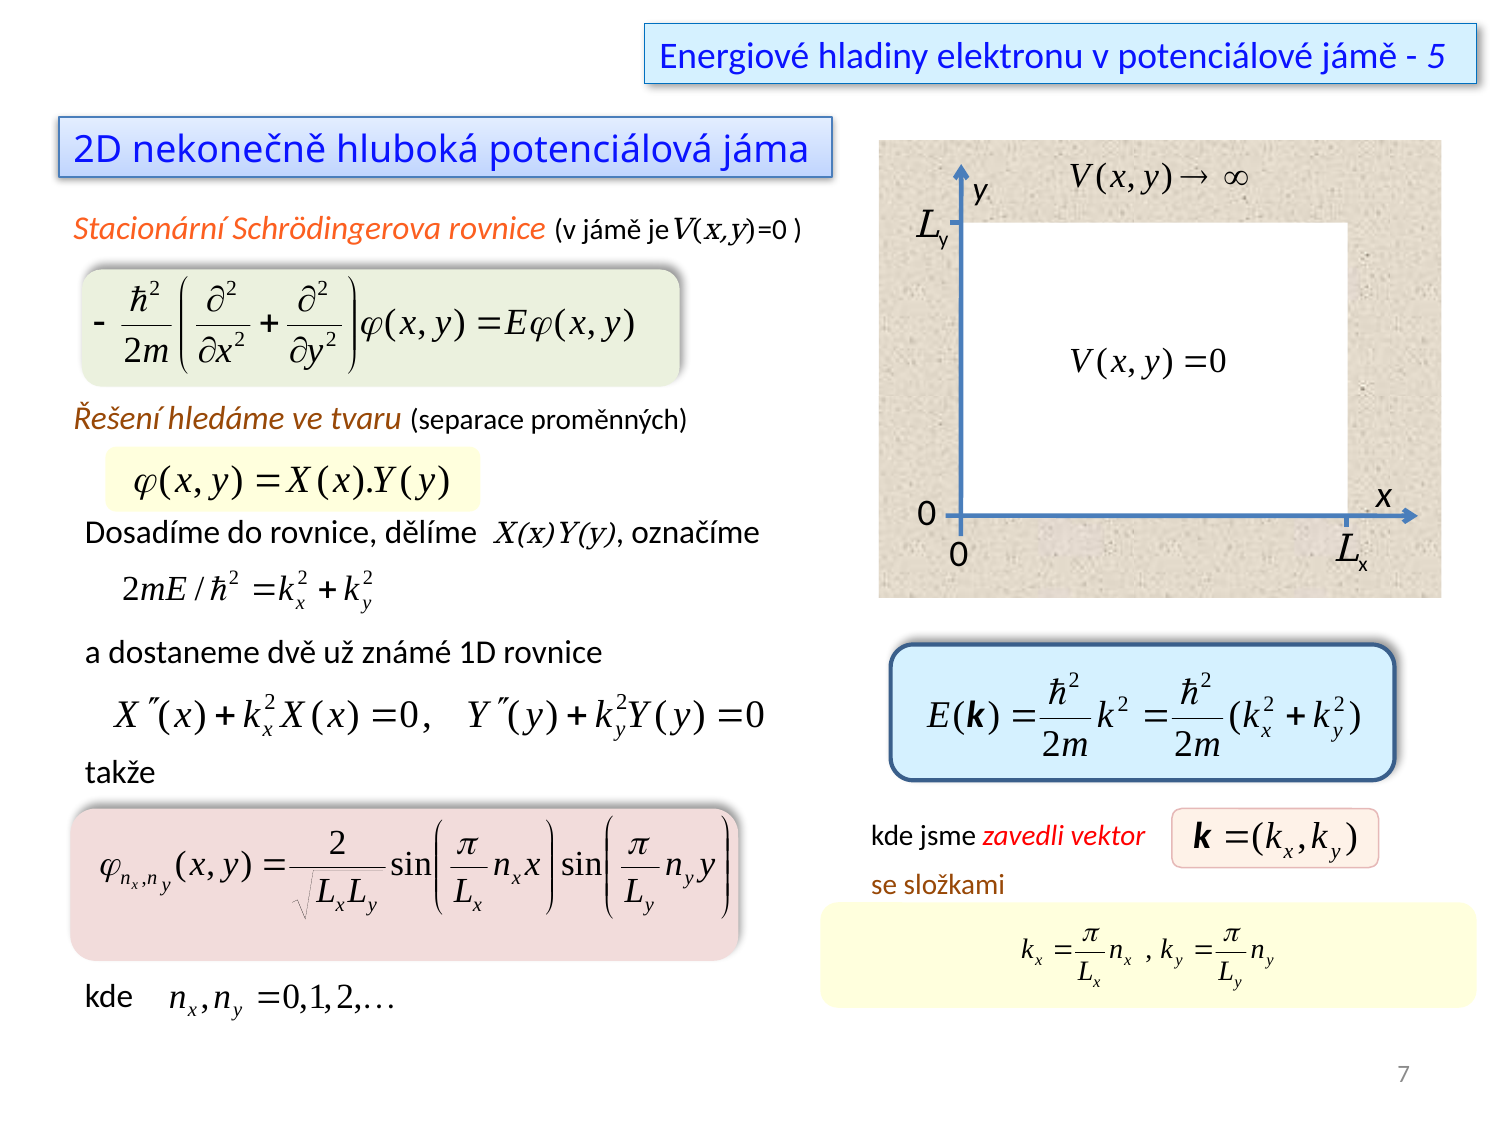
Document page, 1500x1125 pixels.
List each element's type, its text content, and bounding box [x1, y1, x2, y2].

text_box Energiové hladiny elektronu v potenciálové jámě - 5 [644, 23, 1477, 84]
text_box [70, 502, 809, 1087]
slide_number 7 [1074, 1042, 1425, 1103]
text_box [878, 140, 1442, 598]
text_box [818, 900, 1479, 1010]
text_box 2D nekonečně hluboká potenciálová jáma [58, 116, 833, 178]
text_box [58, 198, 821, 509]
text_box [871, 644, 1395, 997]
